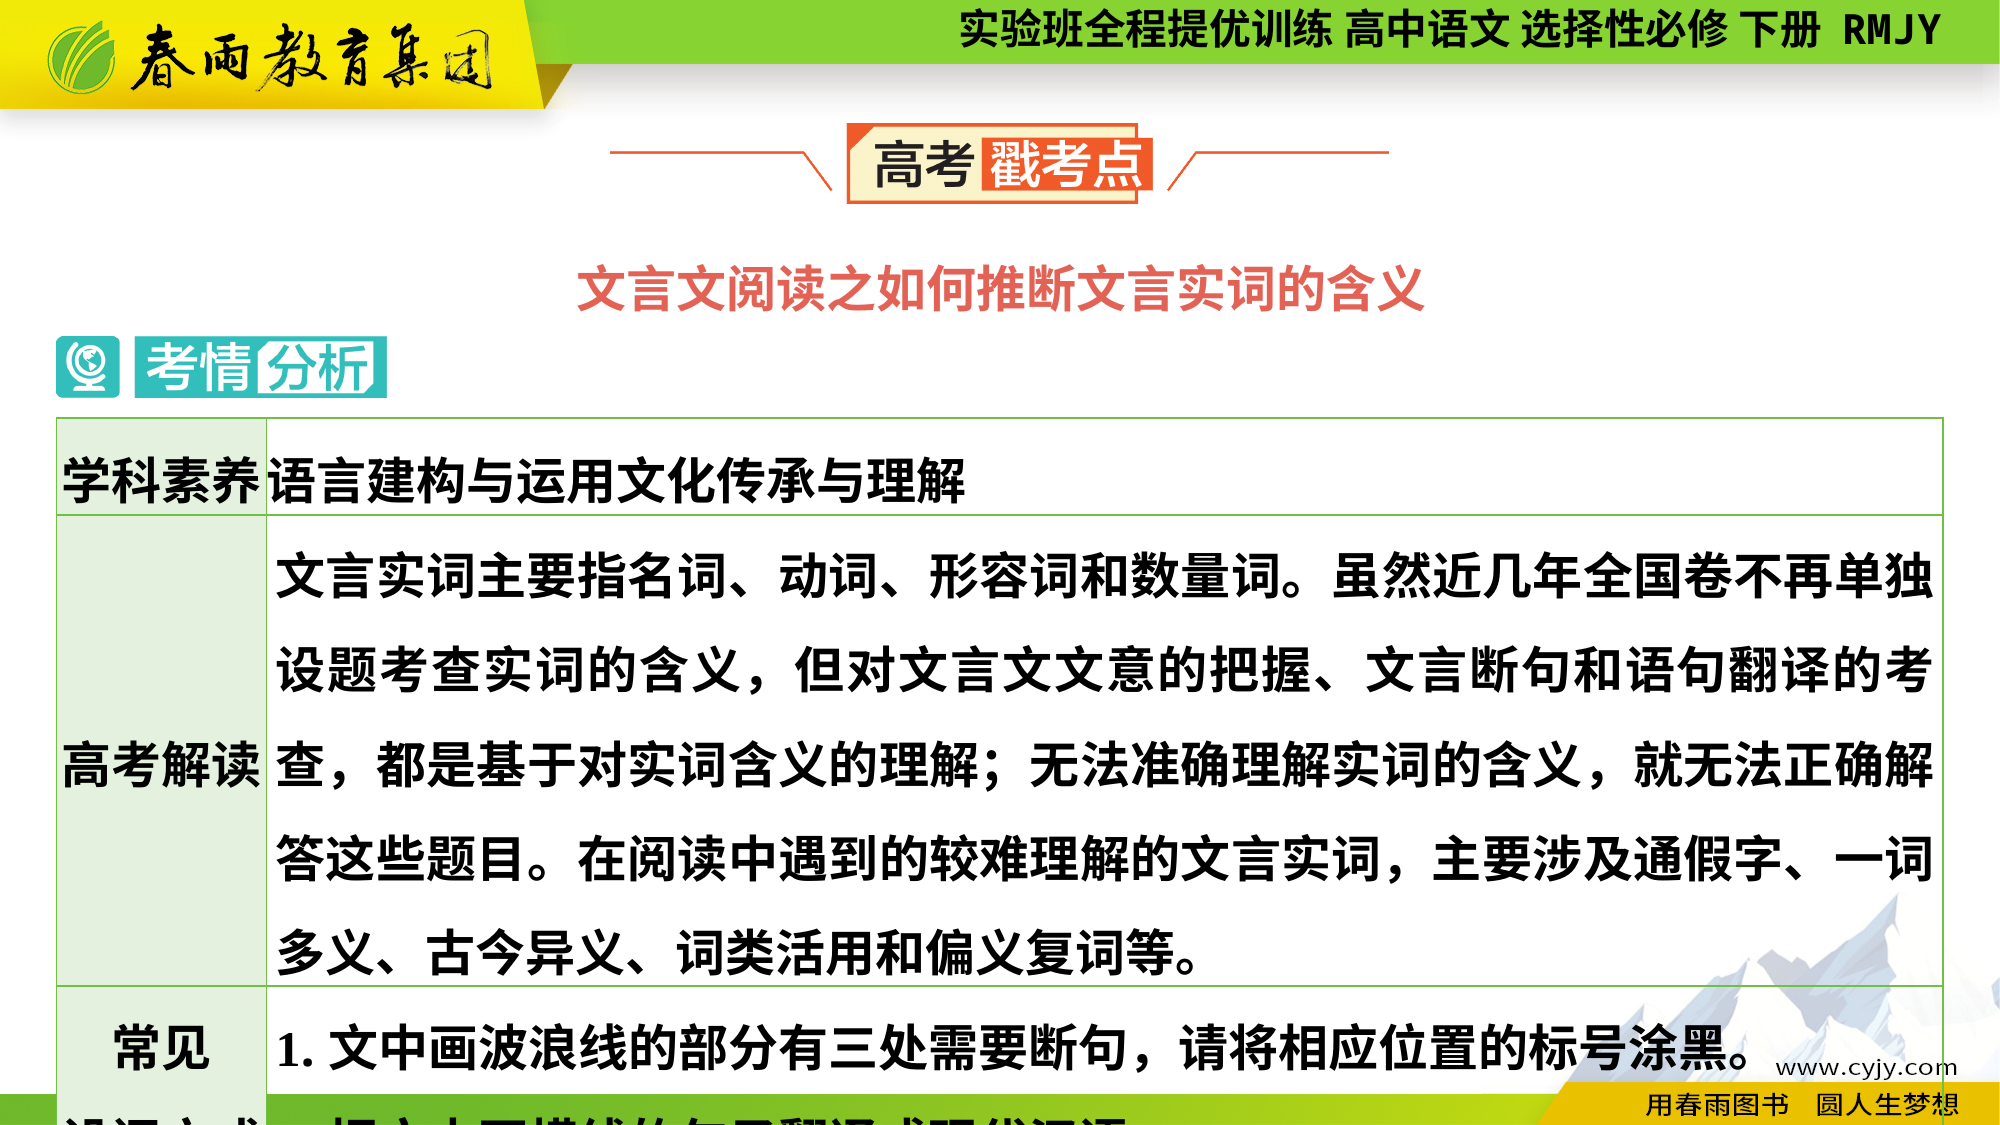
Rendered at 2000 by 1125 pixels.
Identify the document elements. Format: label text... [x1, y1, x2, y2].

table_header 语言建构与运用文化传承与理解 [267, 419, 1942, 514]
table_cell 常见 设问方式 [57, 987, 266, 1125]
table_cell 1.文中画波浪线的部分有三处需要断句，请将相应位置的标号涂黑。 2.把文中画横线的句子翻译成现代汉语。 [267, 987, 1942, 1125]
table_header 学科素养 [57, 419, 266, 514]
table_cell 高考解读 [57, 516, 266, 985]
picture [0, 0, 2000, 1125]
table_cell 文言实词主要指名词、动词、形容词和数量词。虽然近几年全国卷不再单独设题考查实词的含义，但对文言文文意的把握、文言断句和语句翻译的考查，都是基于对实词含义的理解；无法准确理解实词的含义，就无法正确解答这些题目。在阅读中遇到的较难理解的文言实词，主要涉及通假字、一词多义、古今异义、词类活用和偏义复词等。 [267, 516, 1942, 985]
list 文言文阅读之如何推断文言实词的含义 [59, 219, 1944, 315]
